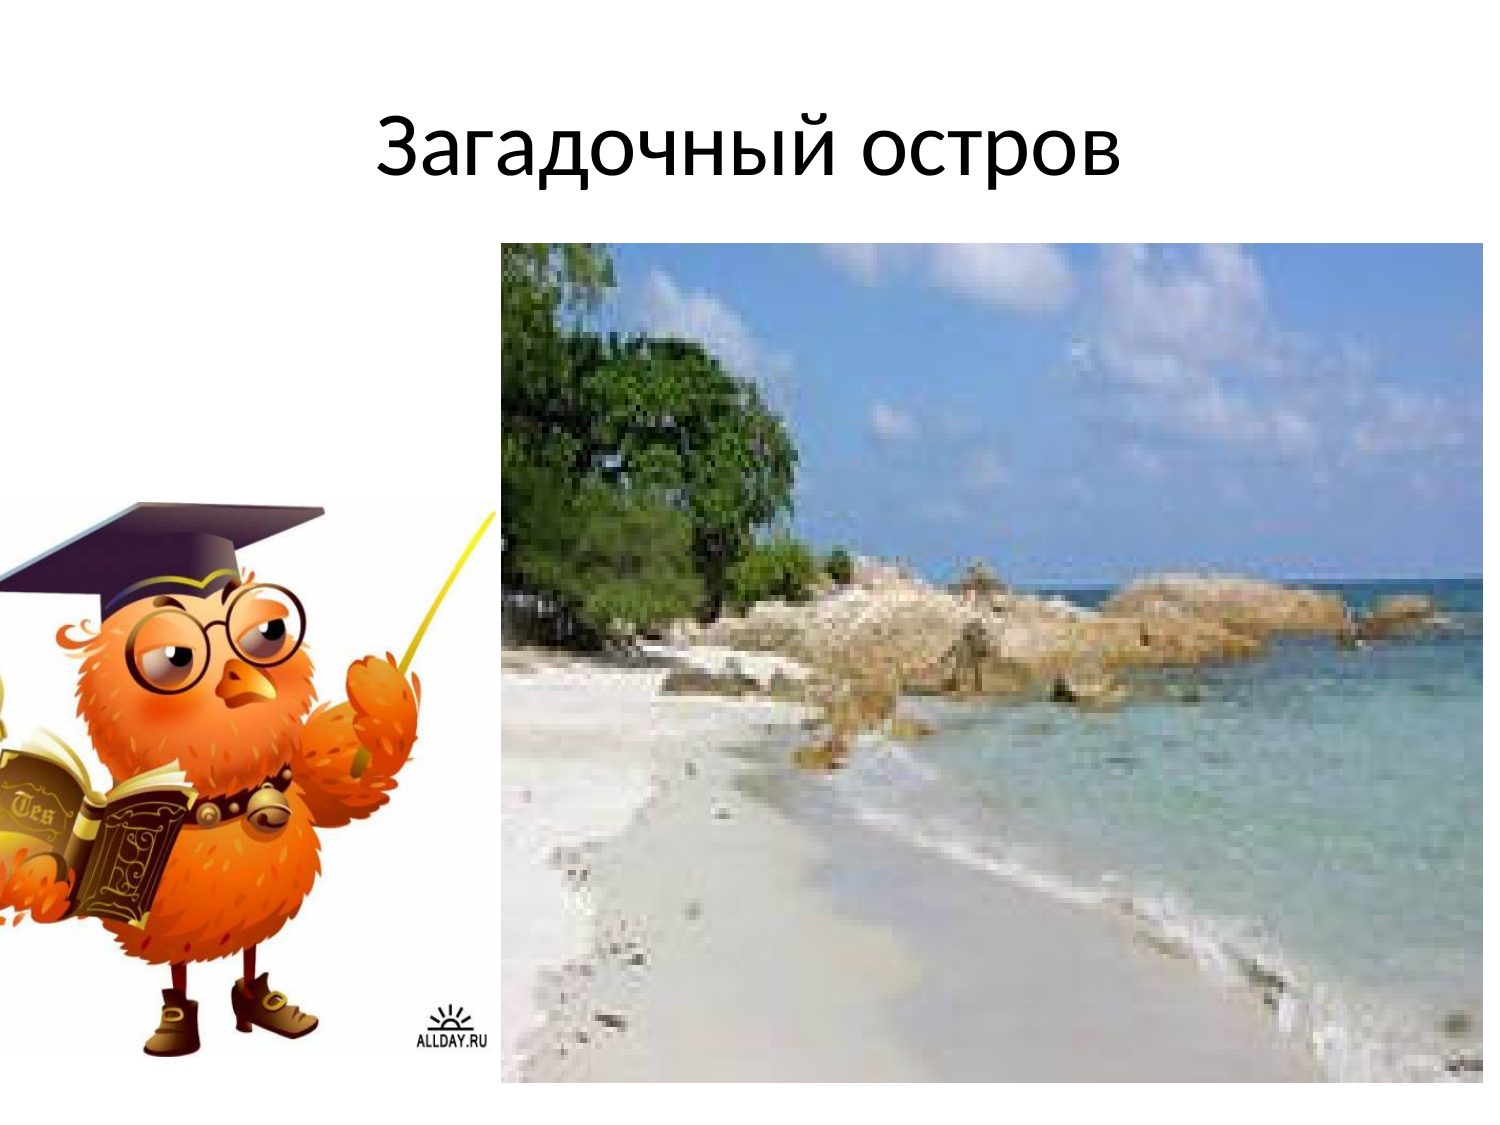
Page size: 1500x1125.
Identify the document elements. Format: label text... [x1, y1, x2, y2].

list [0, 501, 496, 1057]
title Загадочный остров [75, 45, 1425, 233]
picture [501, 243, 1483, 1083]
